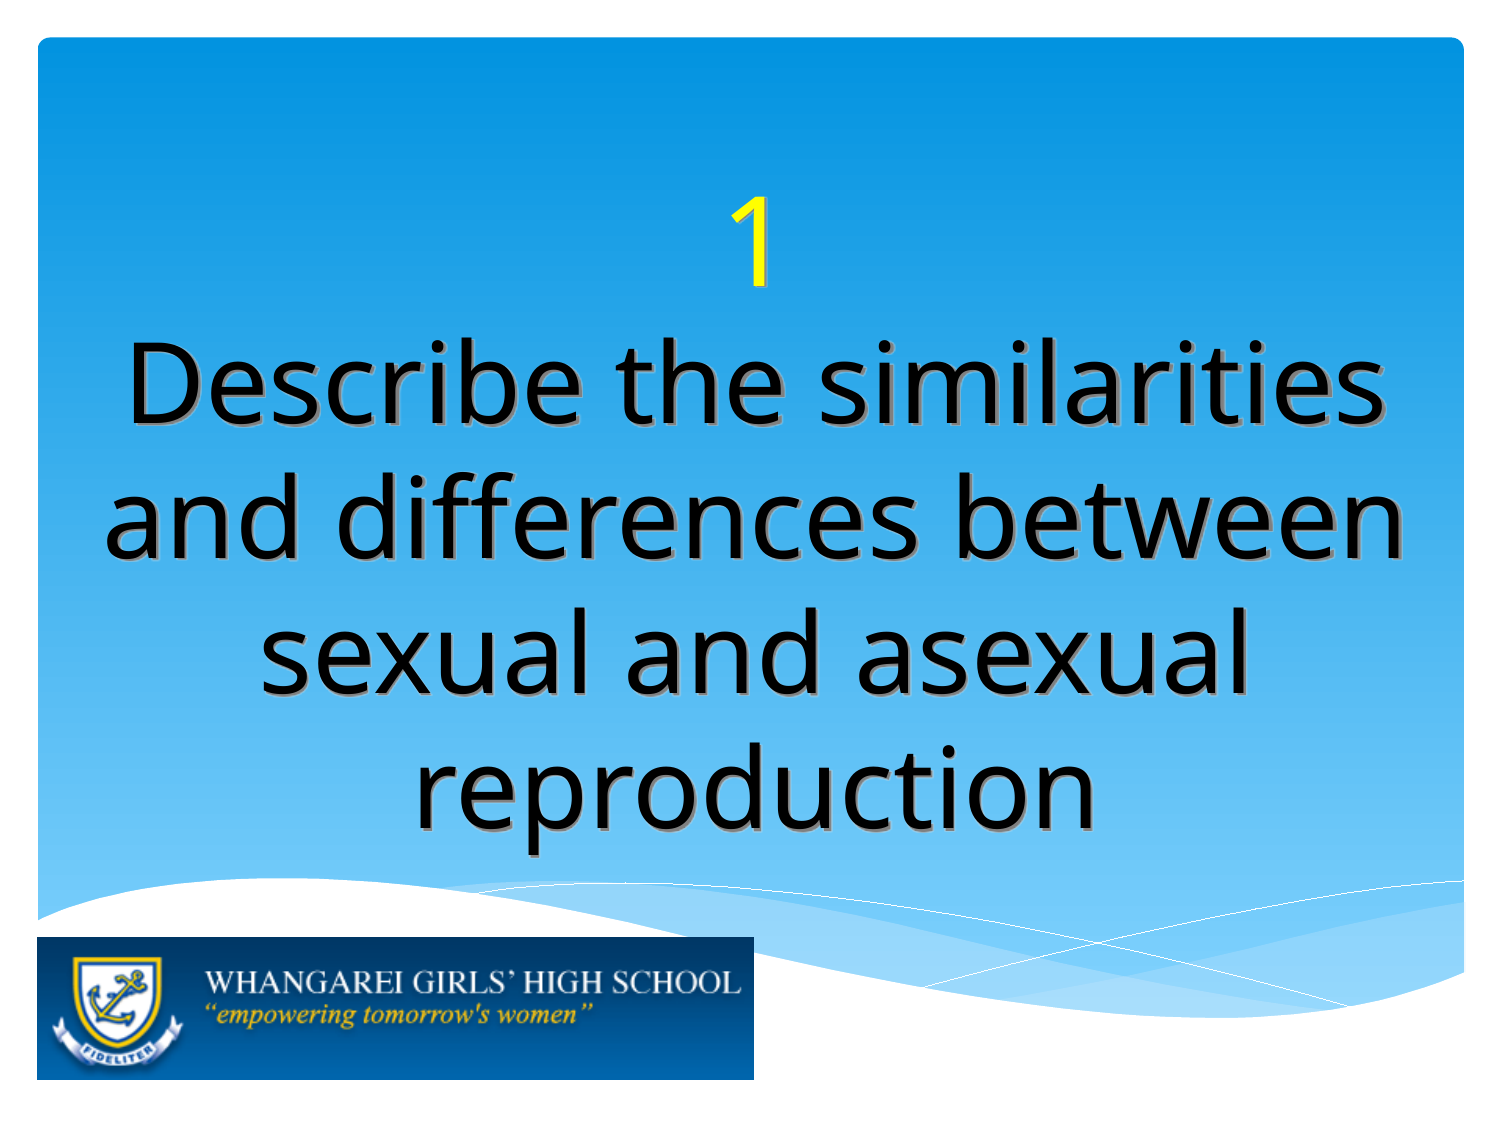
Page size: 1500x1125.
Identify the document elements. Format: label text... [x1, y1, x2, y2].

text_box 1 Describe the similarities and differences between sexual and asexual reproduction [74, 99, 1438, 913]
picture [37, 937, 754, 1080]
